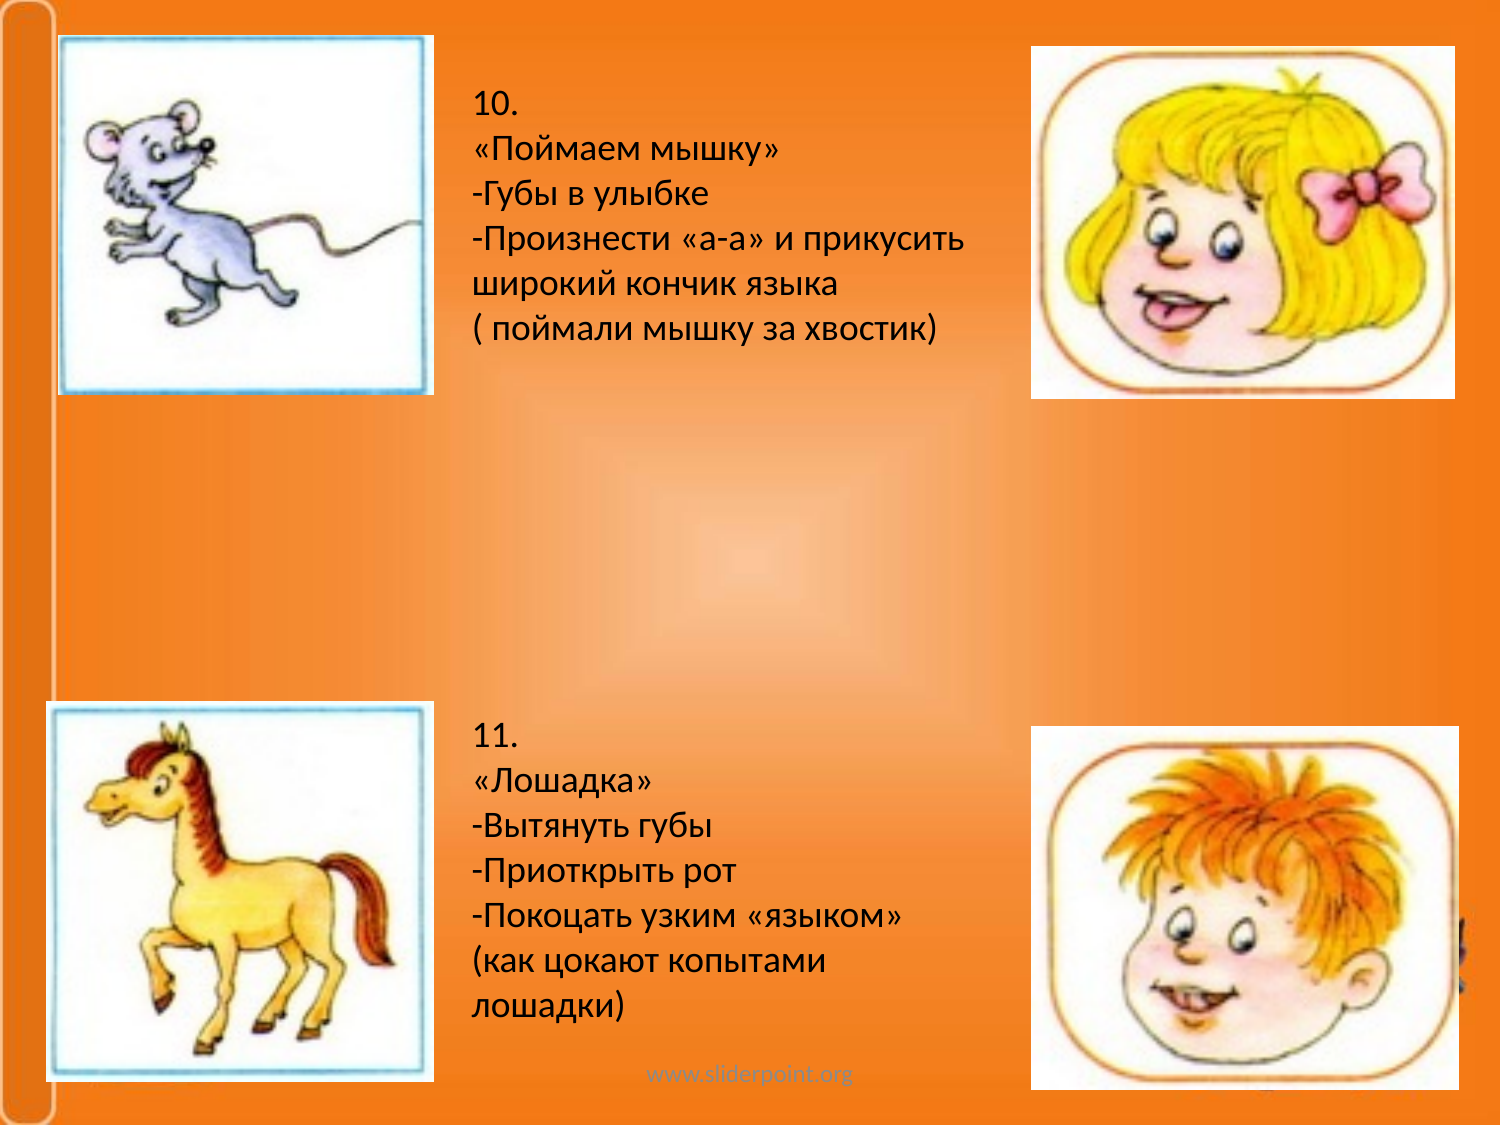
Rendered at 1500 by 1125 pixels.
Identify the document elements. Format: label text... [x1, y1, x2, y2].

text_box 10. «Поймаем мышку» -Губы в улыбке -Произнести «а-а» и прикусить широкий кончик языка ( поймали мышку за хвостик) [457, 70, 1008, 355]
footer www.sliderpoint.org [512, 1042, 988, 1103]
picture [0, 0, 1500, 1125]
text_box 11. «Лошадка» -Вытянуть губы -Приоткрыть рот -Покоцать узким «языком» (как цокают копытами лошадки) [456, 703, 996, 1033]
